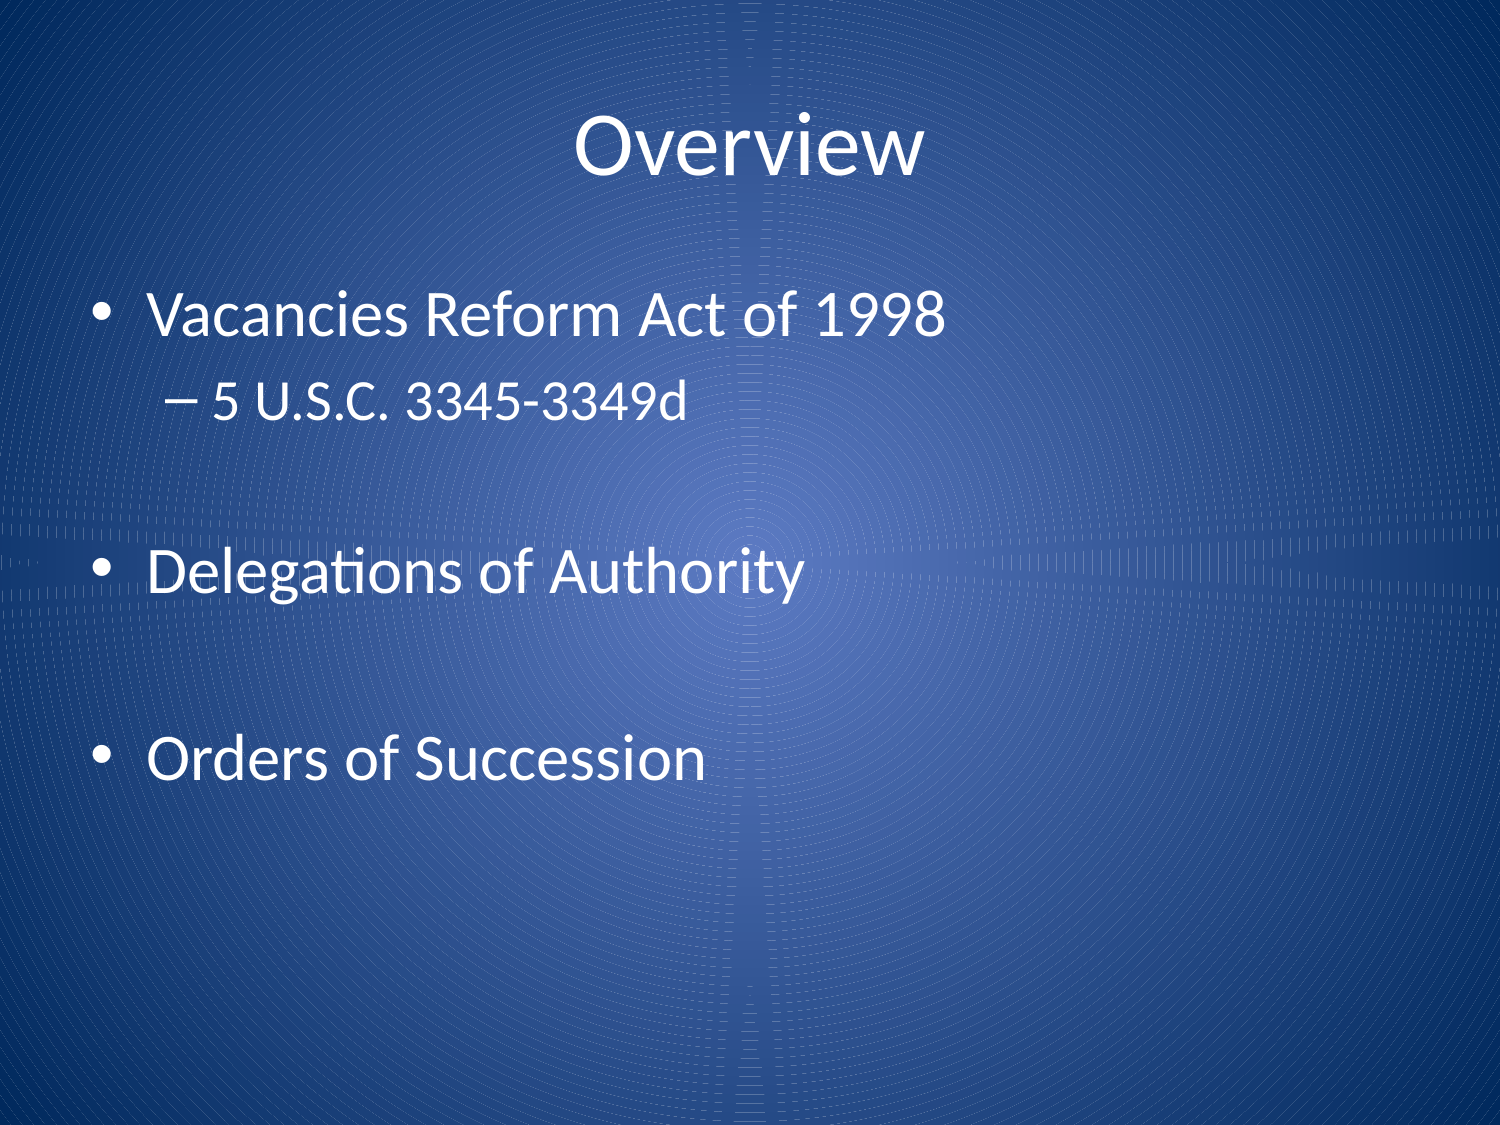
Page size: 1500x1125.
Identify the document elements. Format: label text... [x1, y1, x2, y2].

list Vacancies Reform Act of 1998 5 U.S.C. 3345-3349d Delegations of Authority Orders of Succession [75, 262, 1425, 1005]
title Overview [75, 45, 1425, 233]
